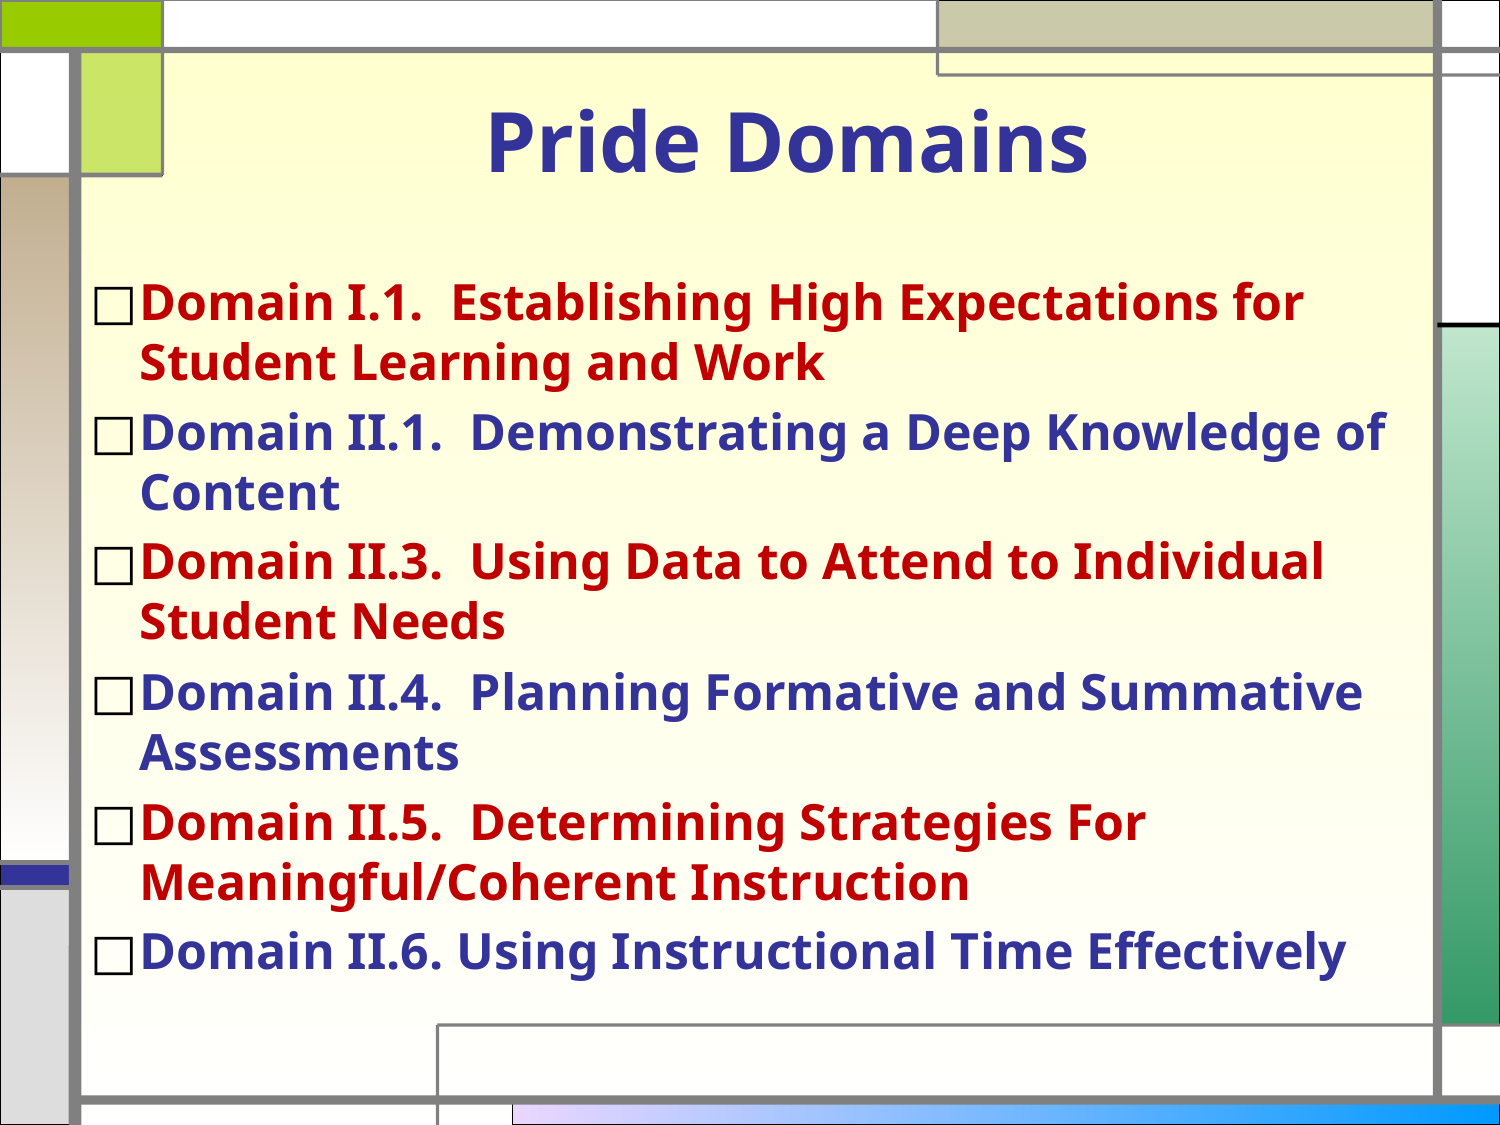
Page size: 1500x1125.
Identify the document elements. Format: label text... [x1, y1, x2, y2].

list Domain I.1. Establishing High Expectations for Student Learning and Work Domain II.1. Demonstrating a Deep Knowledge of Content Domain II.3. Using Data to Attend to Individual Student Needs Domain II.4. Planning Formative and Summative Assessments Domain II.5. Determining Strategies For Meaningful/Coherent Instruction Domain II.6. Using Instructional Time Effectively [74, 262, 1426, 1006]
title Pride Domains [149, 44, 1426, 233]
